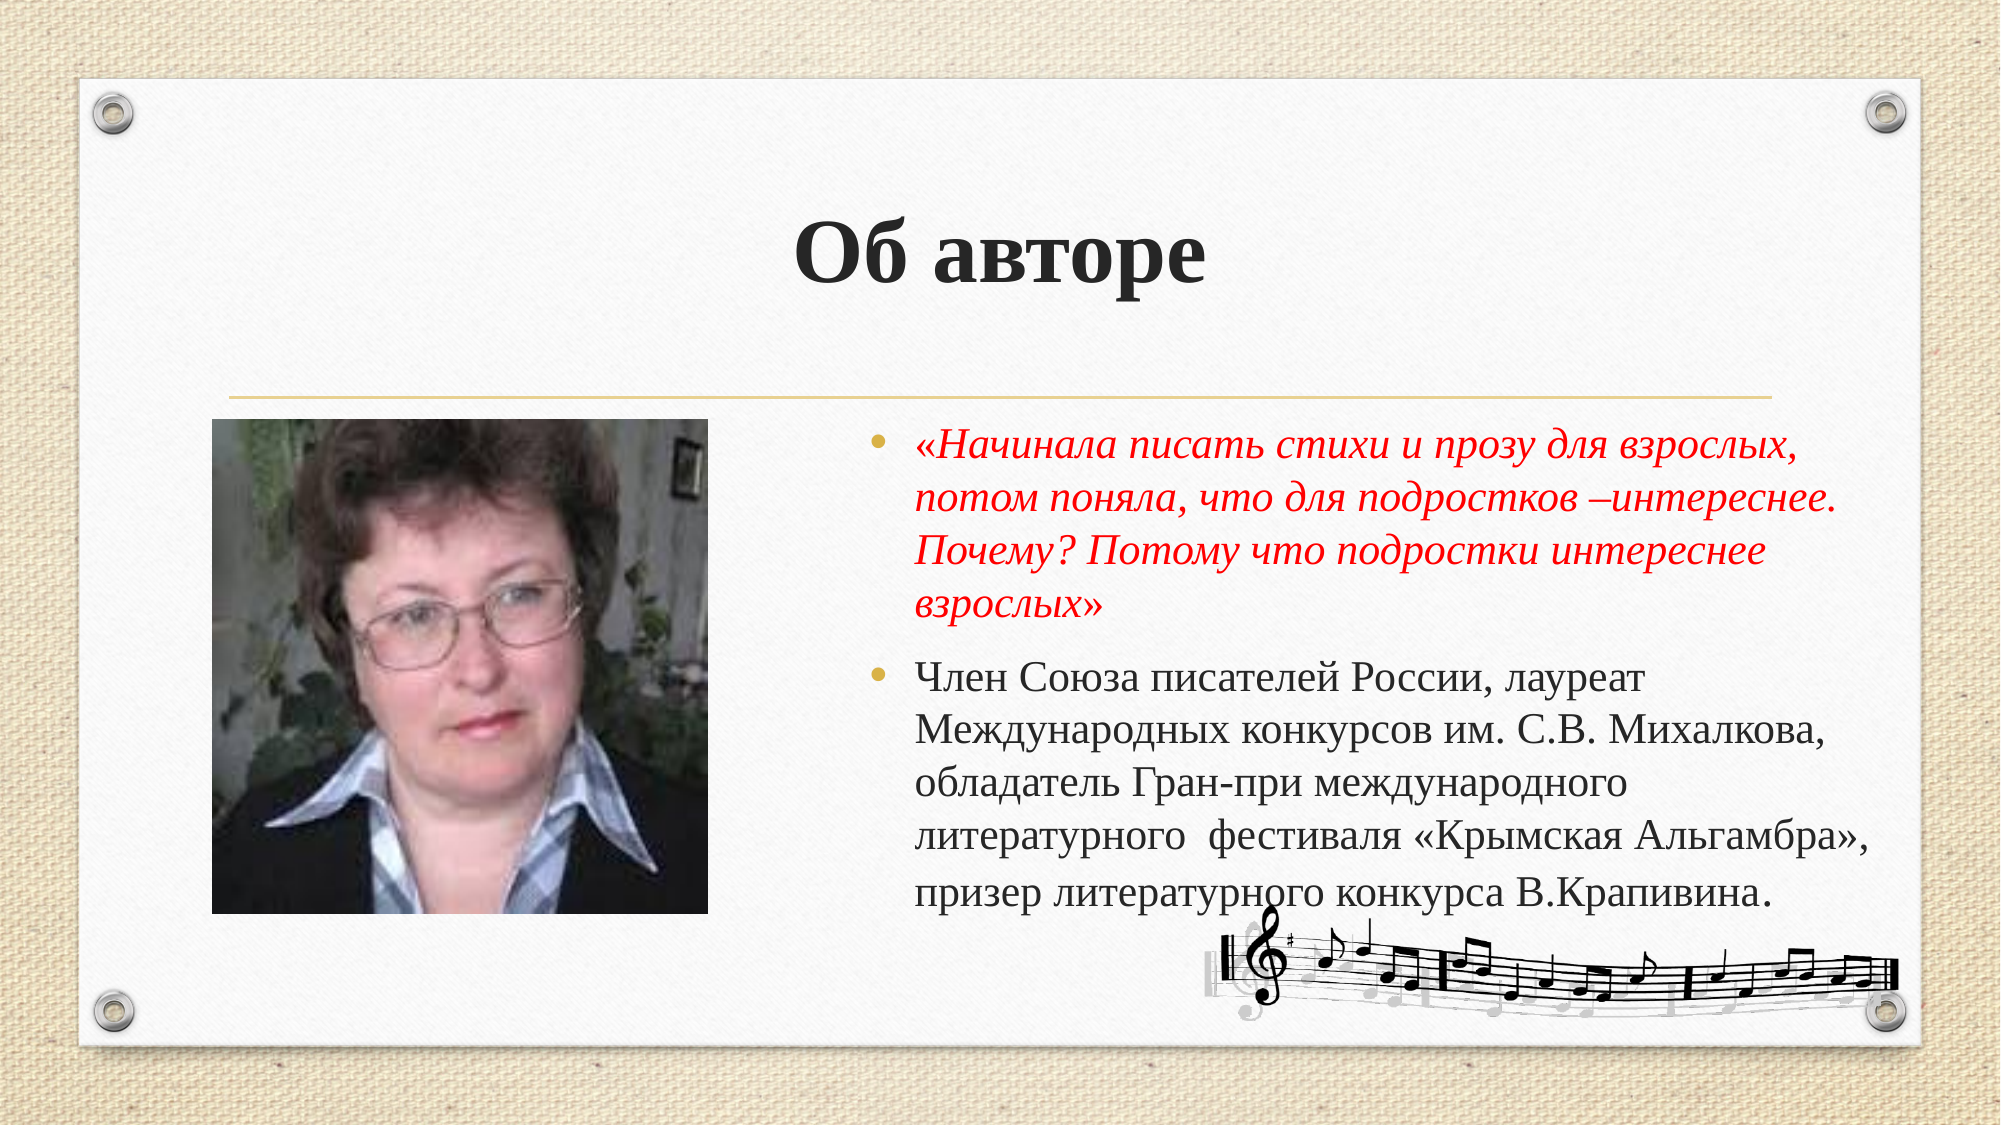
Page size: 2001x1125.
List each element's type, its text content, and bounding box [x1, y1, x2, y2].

title Об авторе [212, 136, 1788, 355]
picture [0, 0, 2001, 1125]
list «Начинала писать стихи и прозу для взрослых, потом поняла, что для подростков –интереснее. Почему? Потому что подростки интереснее взрослых» Член Союза писателей России, лауреат Международных конкурсов им. С.В. Михалкова, обладатель Гран-при международного литературного фестиваля «Крымская Альгамбра», призер литературного конкурса В.Крапивина. [854, 407, 1887, 963]
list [212, 419, 709, 914]
